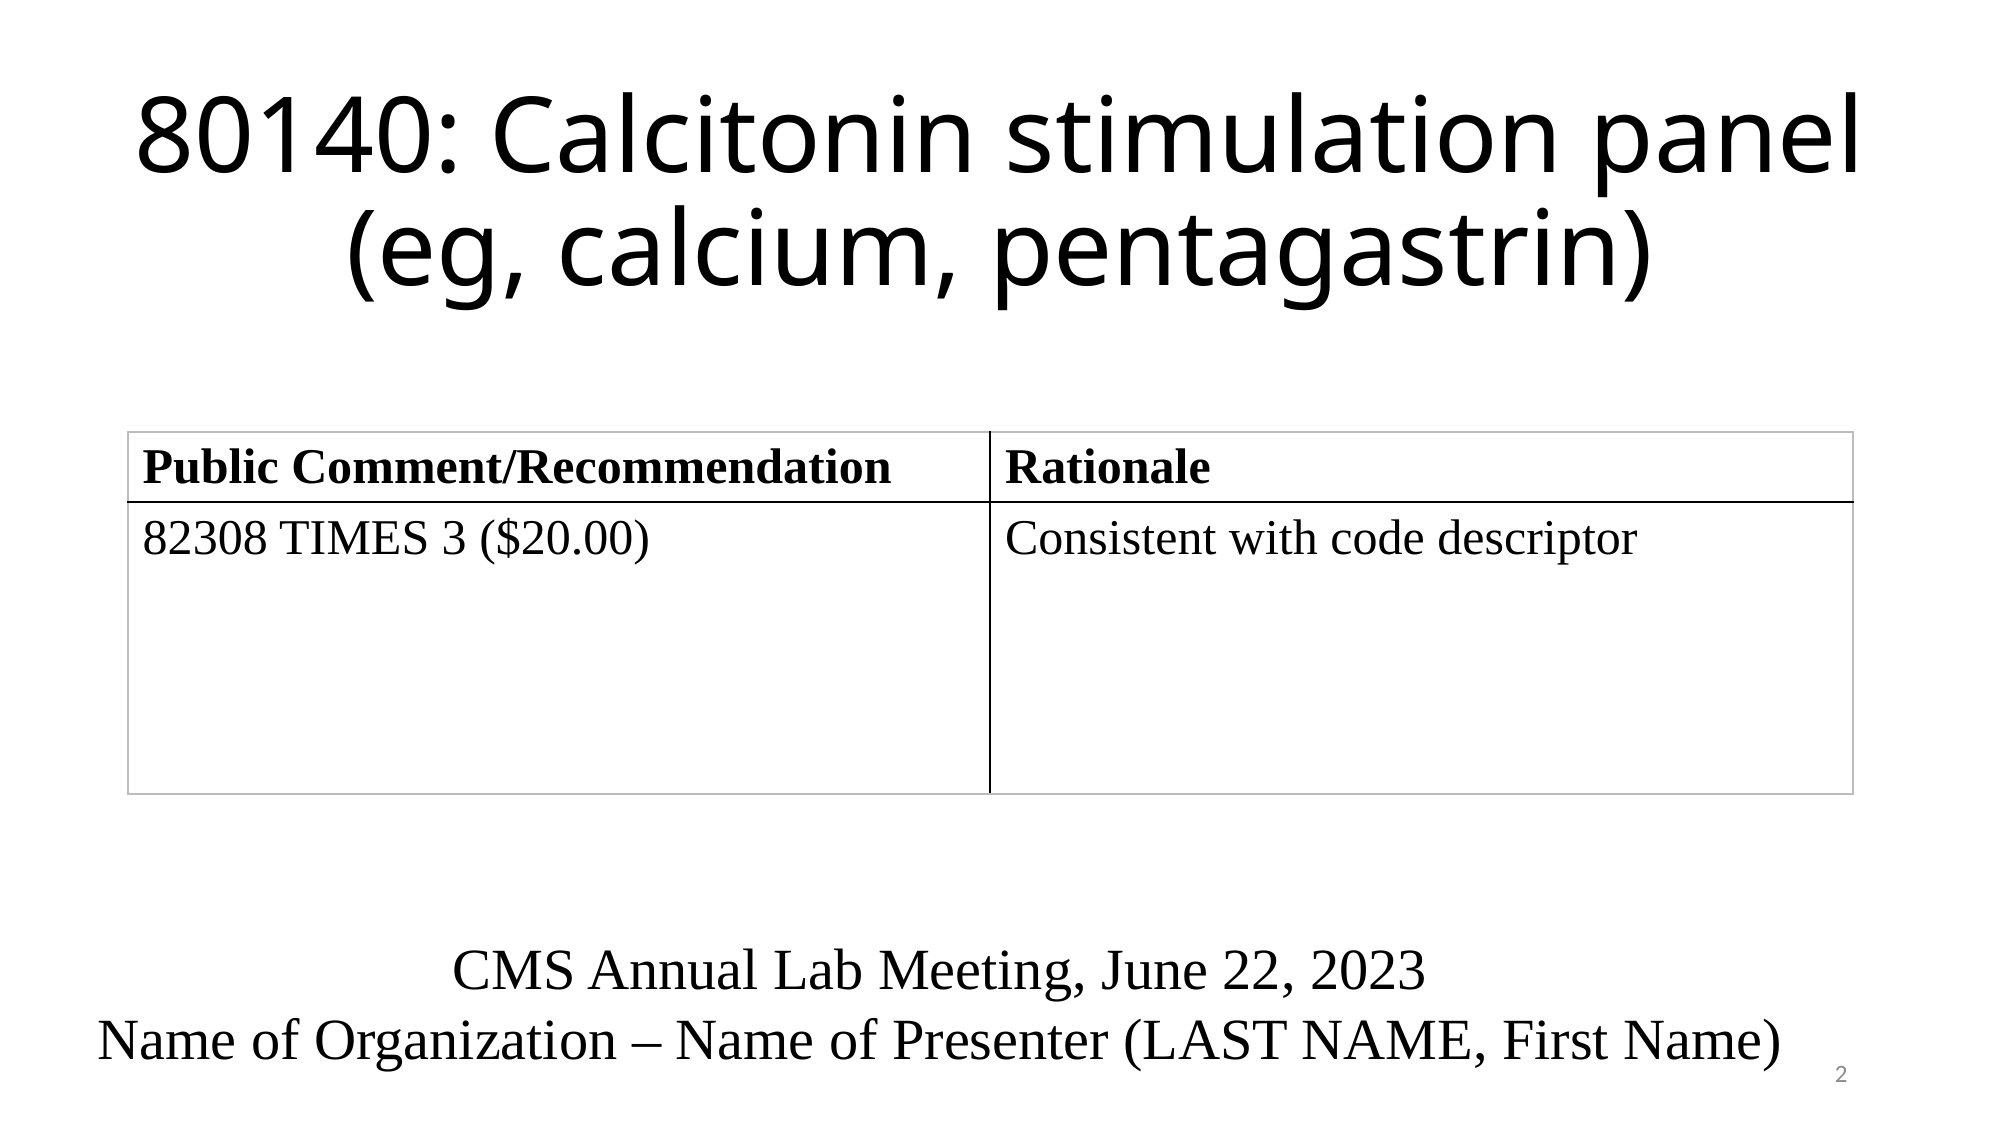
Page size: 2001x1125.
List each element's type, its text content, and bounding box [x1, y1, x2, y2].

text_box CMS Annual Lab Meeting, June 22, 2023 Name of Organization – Name of Presenter (LAST NAME, First Name) [18, 923, 1863, 1125]
title 80140: Calcitonin stimulation panel (eg, calcium, pentagastrin) [65, 70, 1935, 316]
table_header Public Comment/Recommendation [129, 433, 989, 501]
slide_number 2 [1412, 1042, 1863, 1103]
table_cell 82308 TIMES 3 ($20.00) [129, 503, 989, 793]
table_header Rationale [991, 433, 1852, 501]
table_cell Consistent with code descriptor [991, 503, 1852, 793]
